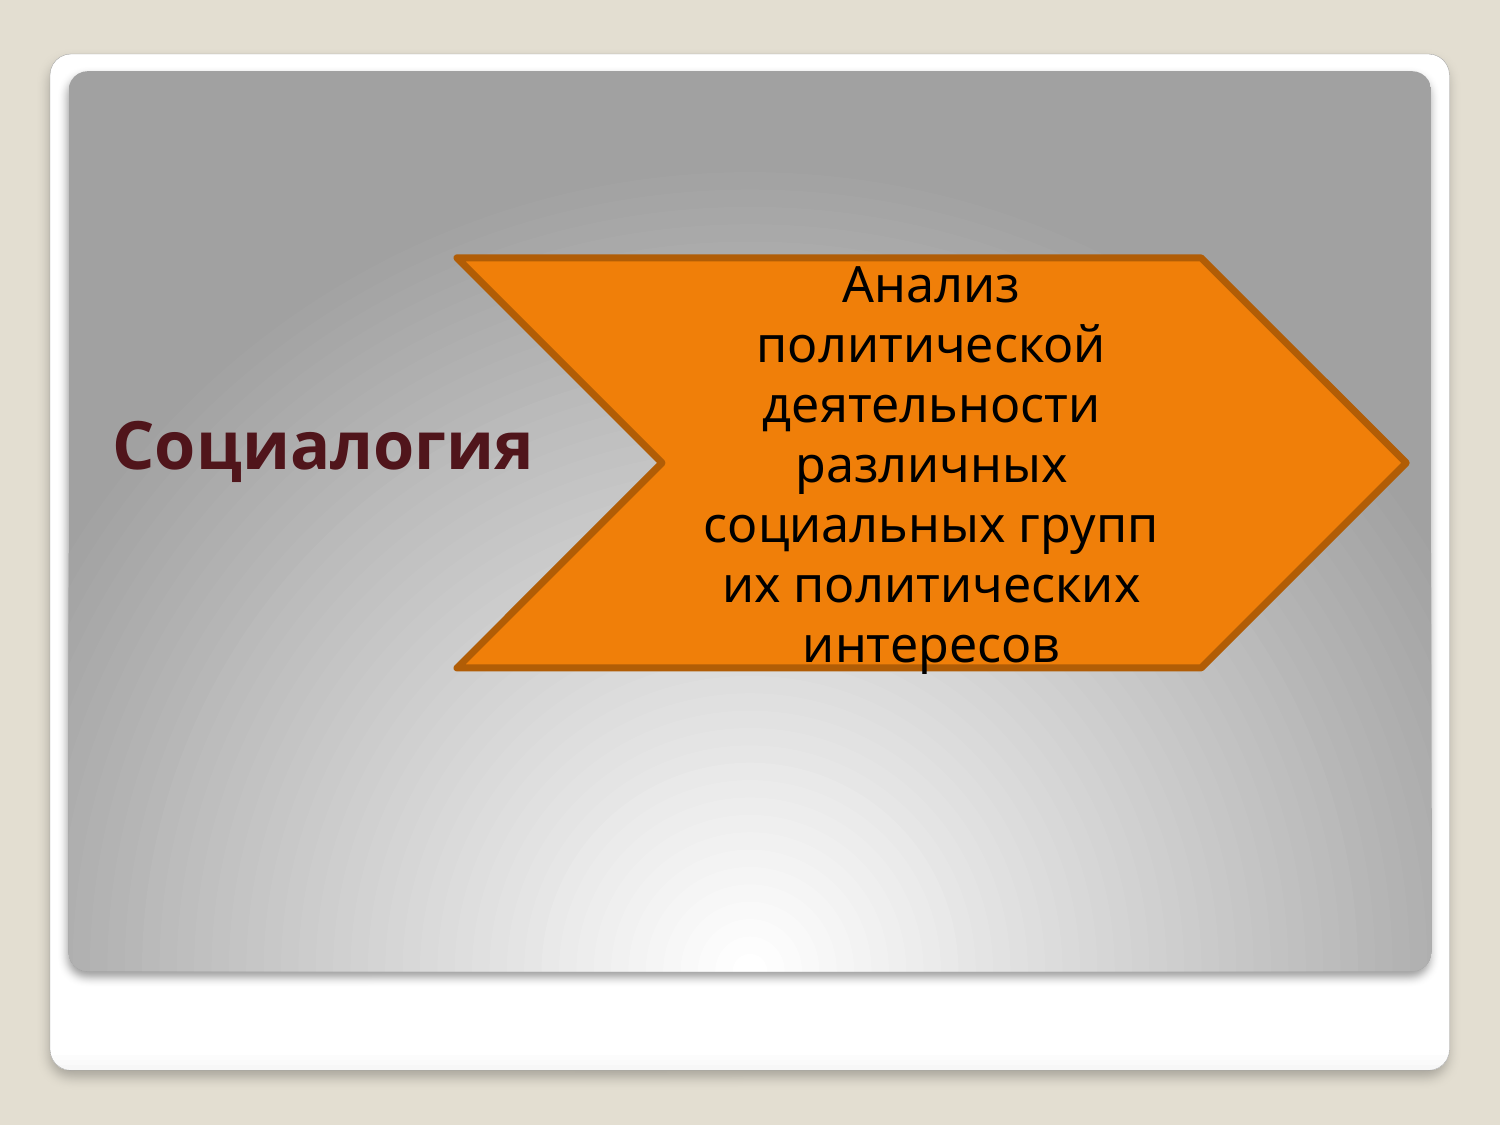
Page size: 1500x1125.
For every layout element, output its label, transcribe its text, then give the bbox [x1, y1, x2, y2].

text_box Анализ политической деятельности различных социальных групп их политических интересов [453, 254, 1410, 672]
list Социалогия [82, 86, 1425, 774]
